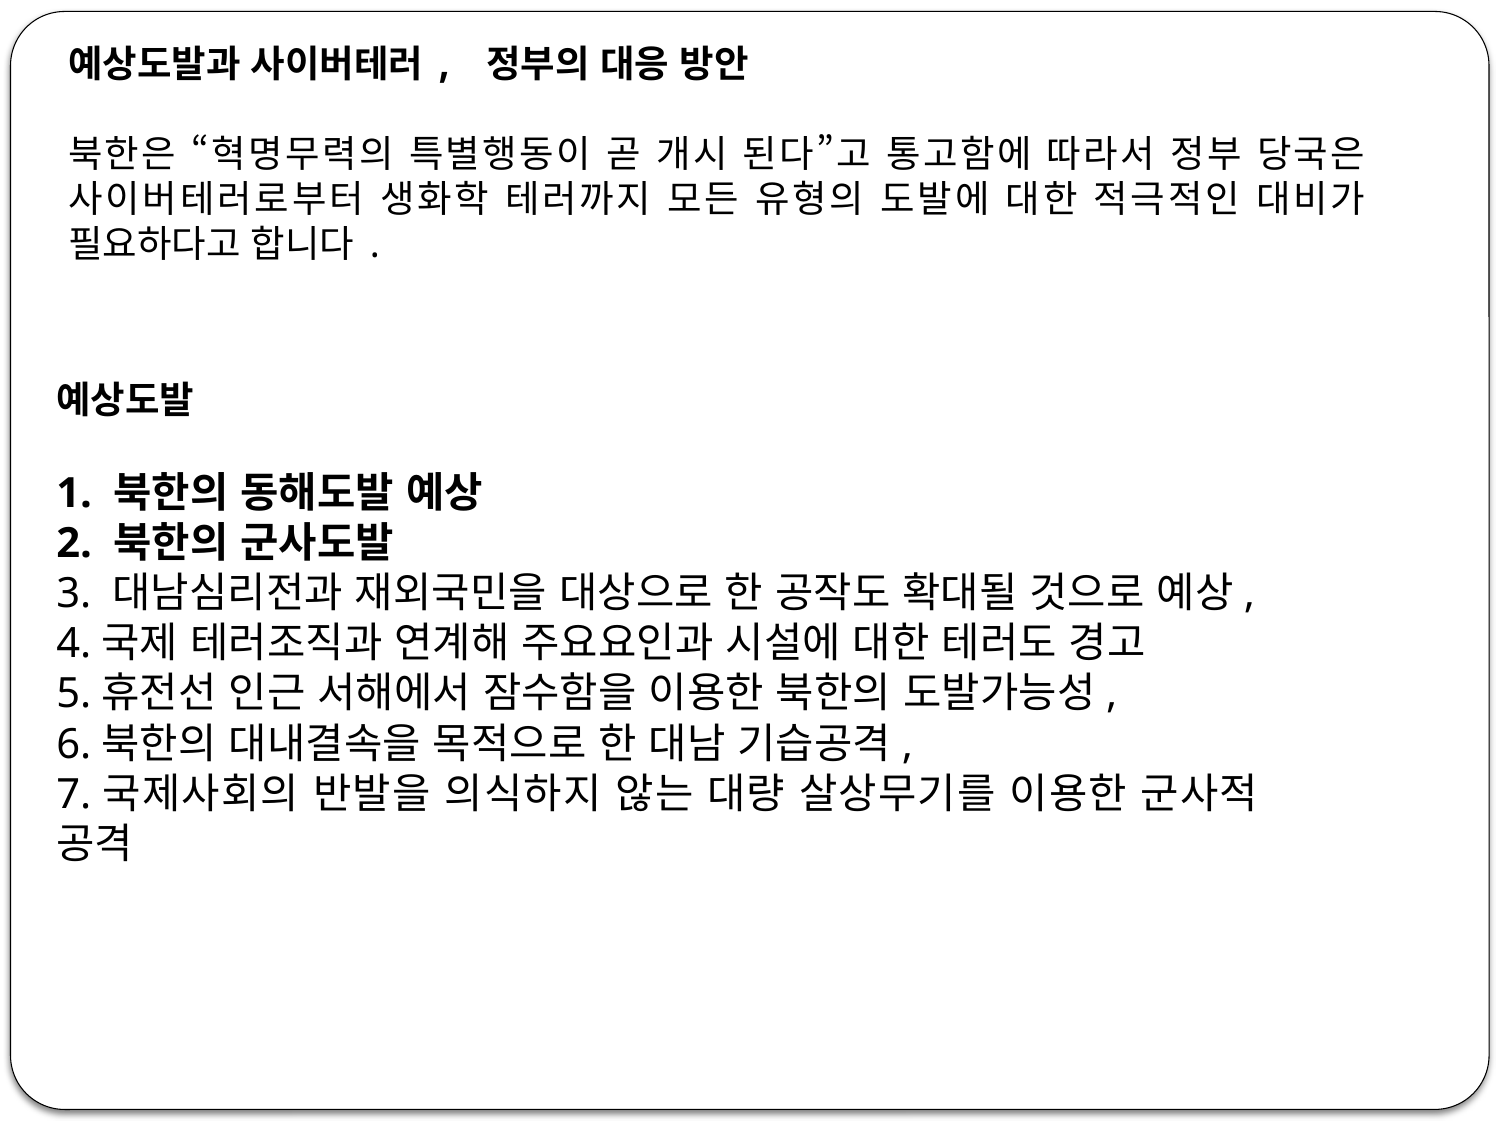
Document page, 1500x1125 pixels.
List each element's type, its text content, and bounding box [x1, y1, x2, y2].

text_box 예상도발과 사이버테러, 정부의 대응 방안 북한은 “혁명무력의 특별행동이 곧 개시 된다”고 통고함에 따라서 정부 당국은 사이버테러로부터 생화학 테러까지 모든 유형의 도발에 대한 적극적인 대비가 필요하다고 합니다. [53, 32, 1382, 408]
text_box 예상도발 1. 북한의 동해도발 예상 2. 북한의 군사도발 3. 대남심리전과 재외국민을 대상으로 한 공작도 확대될 것으로 예상, 4.국제 테러조직과 연계해 주요요인과 시설에 대한 테러도 경고 5.휴전선 인근 서해에서 잠수함을 이용한 북한의 도발가능성, 6.북한의 대내결속을 목적으로 한 대남 기습공격, 7.국제사회의 반발을 의식하지 않는 대량 살상무기를 이용한 군사적 공격 [41, 368, 1377, 874]
